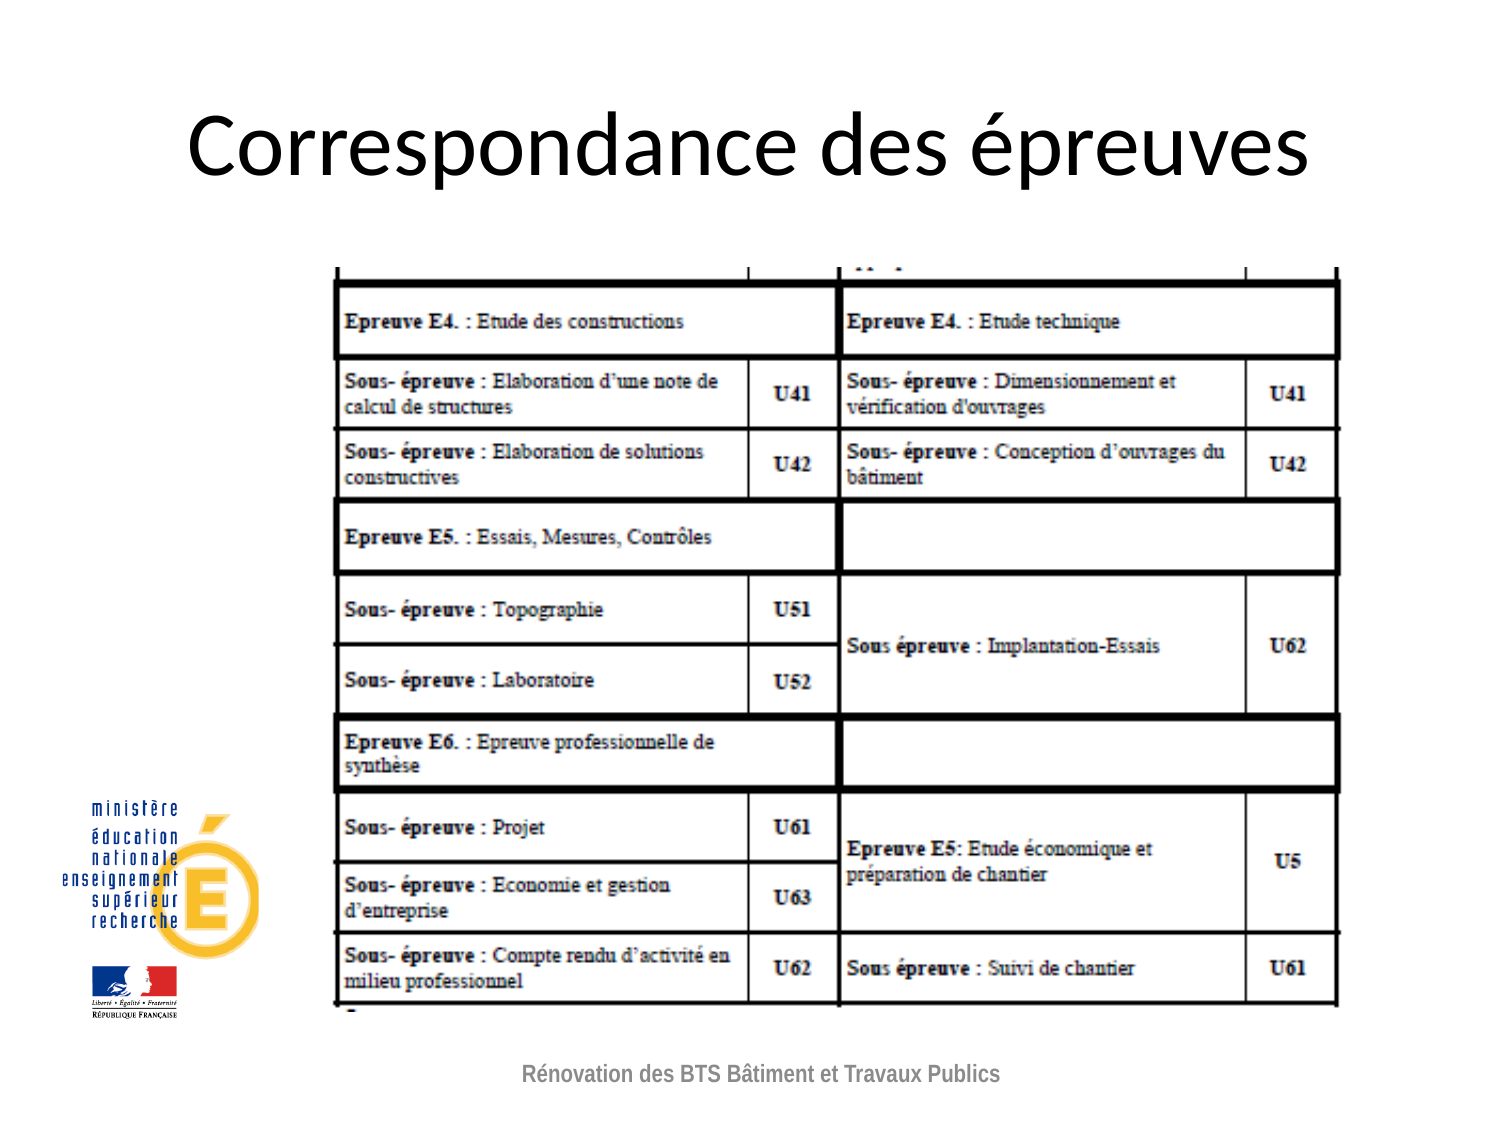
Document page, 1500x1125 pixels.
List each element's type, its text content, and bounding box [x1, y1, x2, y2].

title Correspondance des épreuves [74, 44, 1426, 233]
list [288, 266, 1367, 1012]
footer Rénovation des BTS Bâtiment et Travaux Publics [490, 1042, 1034, 1103]
